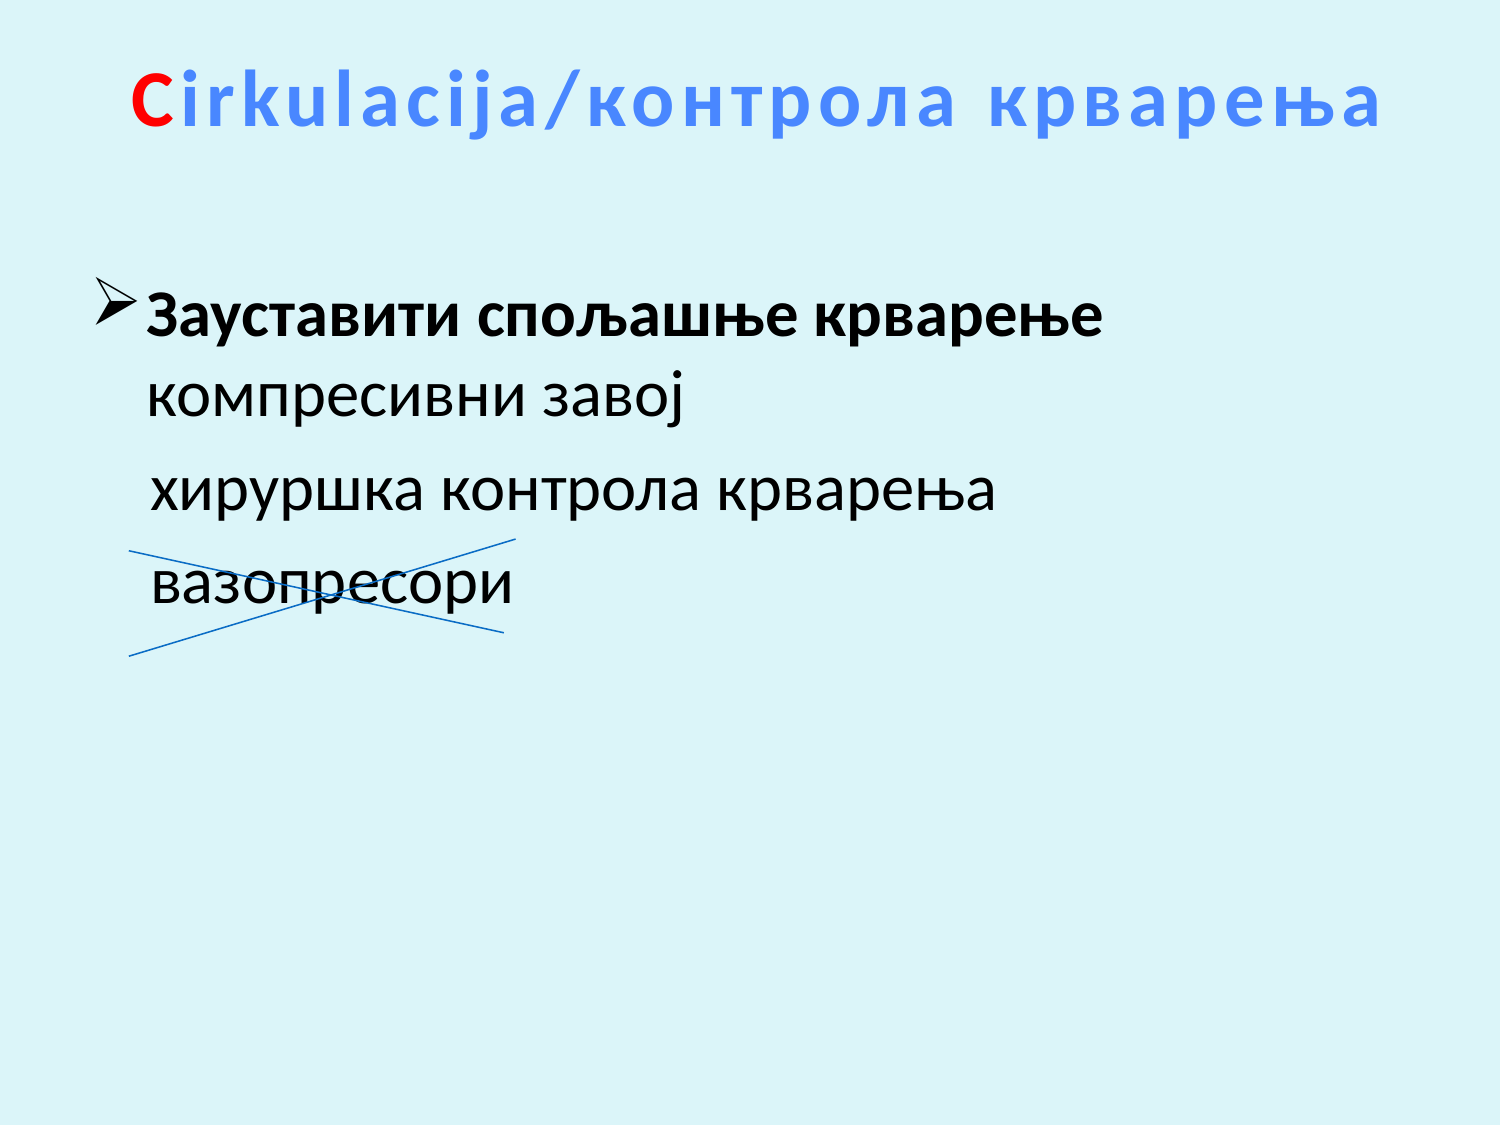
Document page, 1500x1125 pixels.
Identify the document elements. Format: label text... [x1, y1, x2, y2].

title Cirkulacija/контрола крварења [82, 0, 1432, 188]
list Зауставити спољашње крварење компресивни завој хируршка контрола крварења вазопресори [75, 262, 1425, 1005]
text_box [128, 538, 516, 657]
